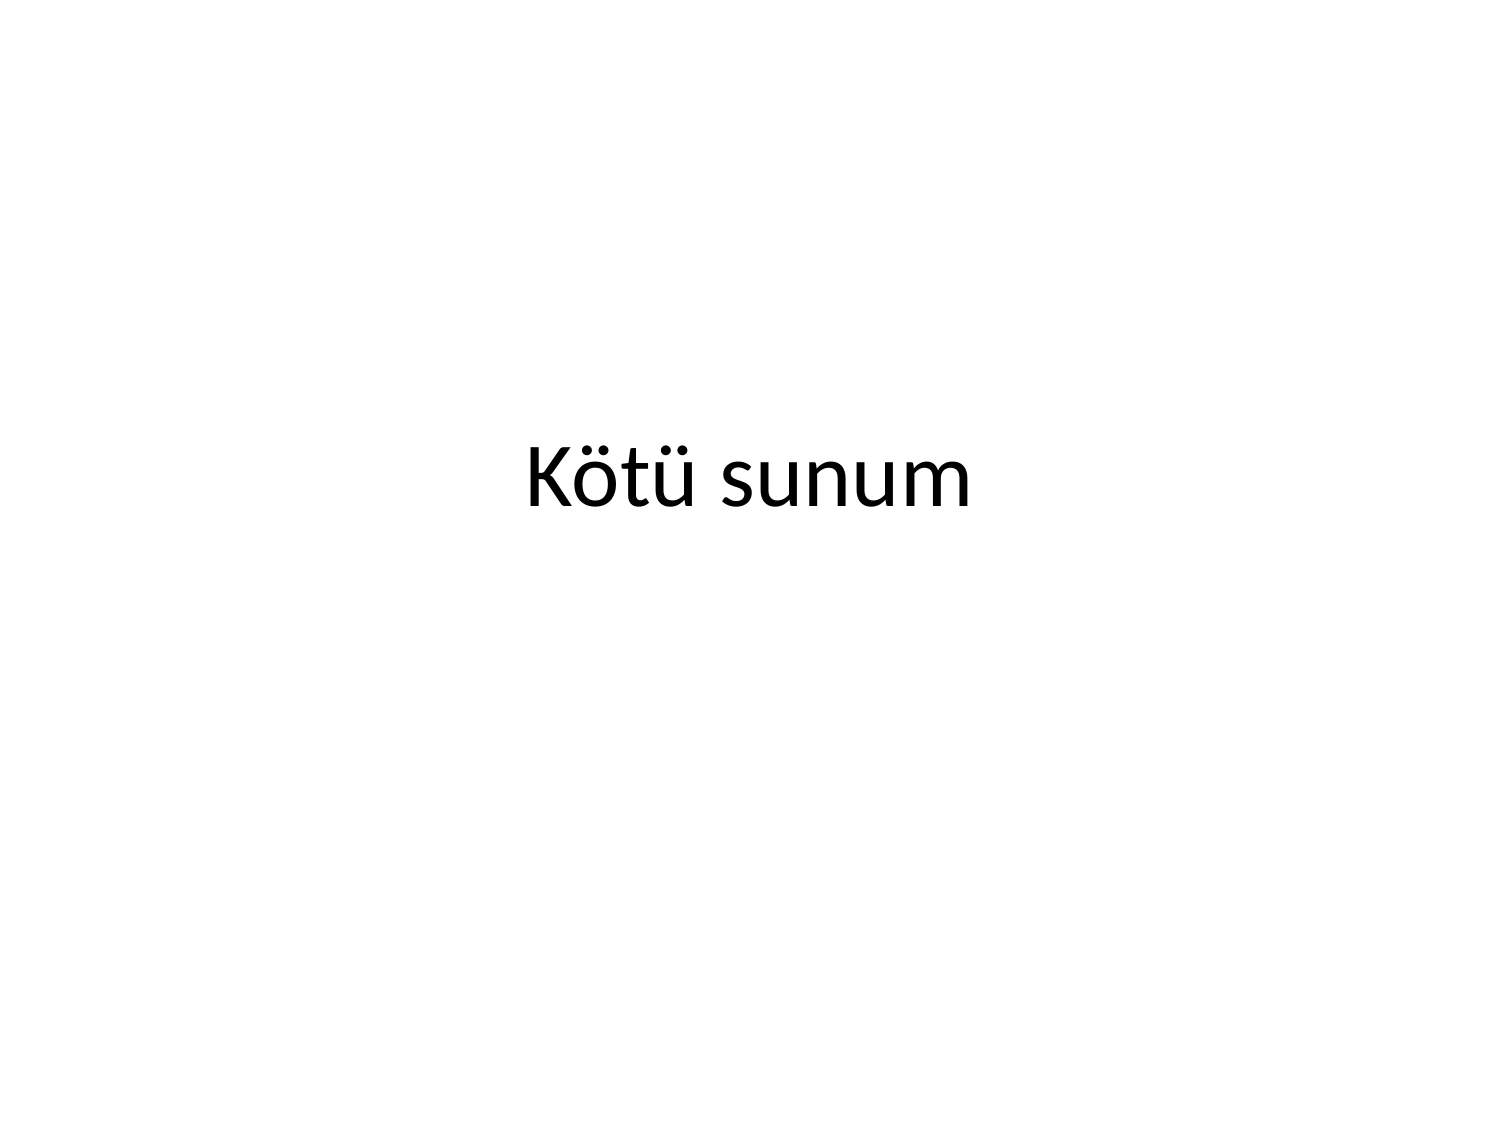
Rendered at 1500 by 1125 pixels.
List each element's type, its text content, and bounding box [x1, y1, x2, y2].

title Kötü sunum [112, 349, 1388, 591]
